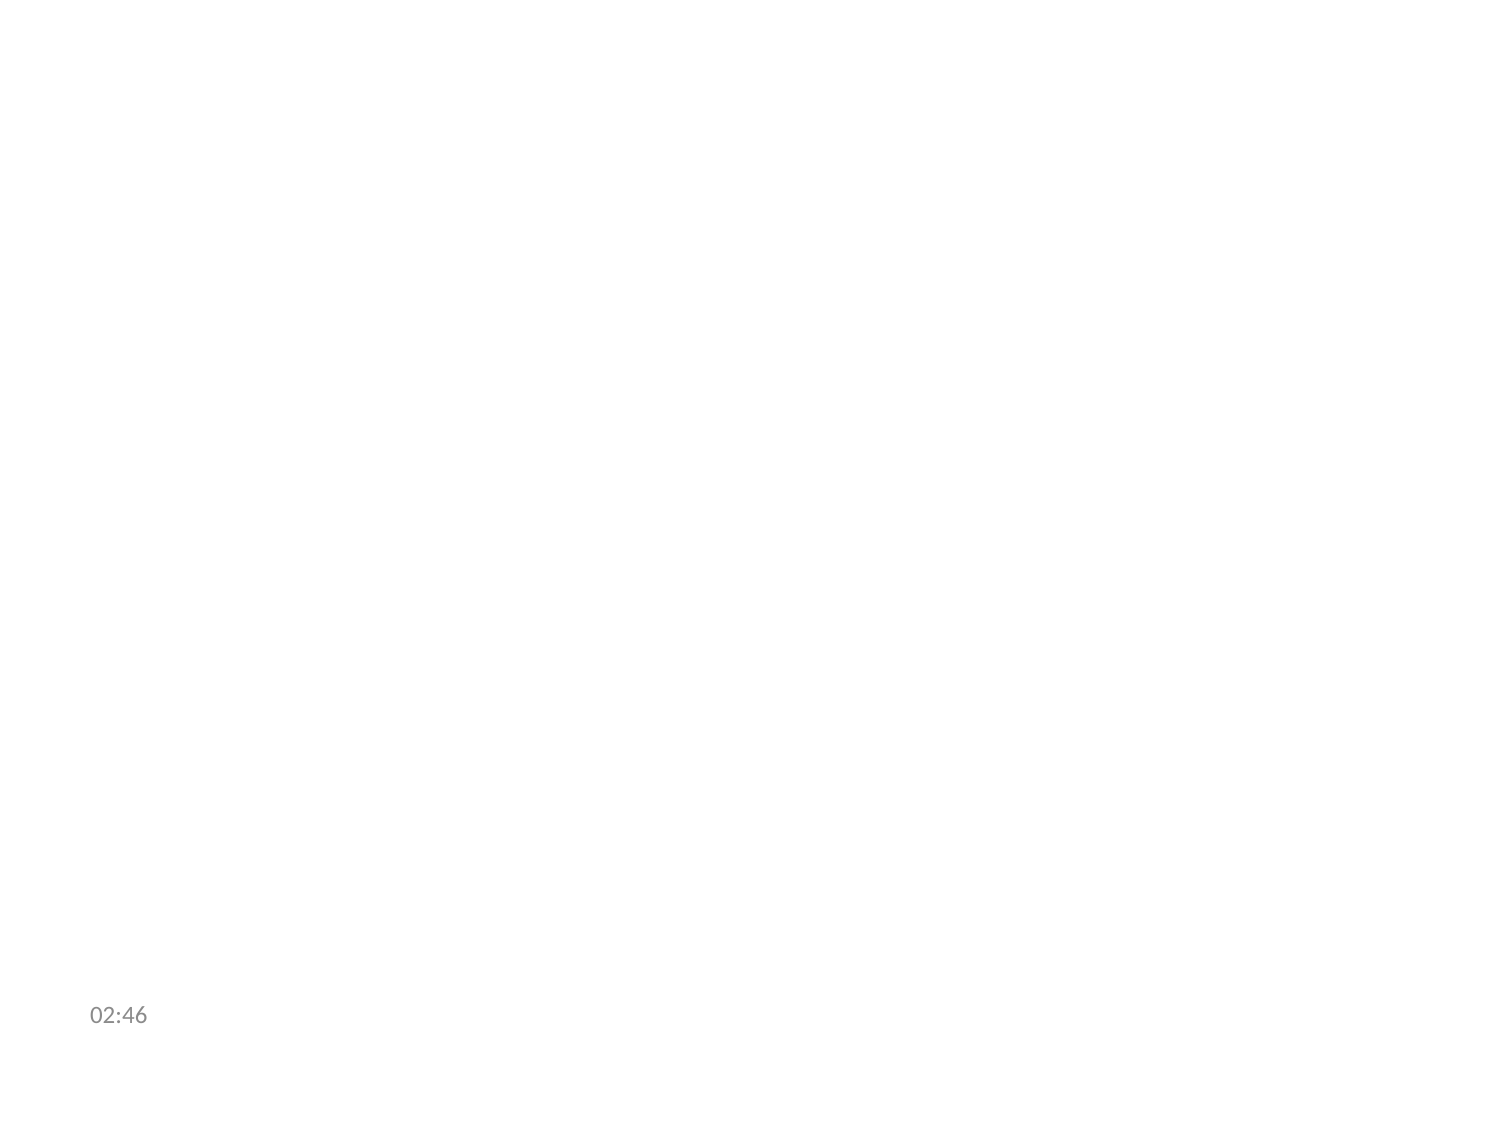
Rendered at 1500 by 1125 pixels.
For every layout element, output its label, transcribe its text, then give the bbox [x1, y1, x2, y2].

text_box 15:35 [75, 983, 425, 1044]
